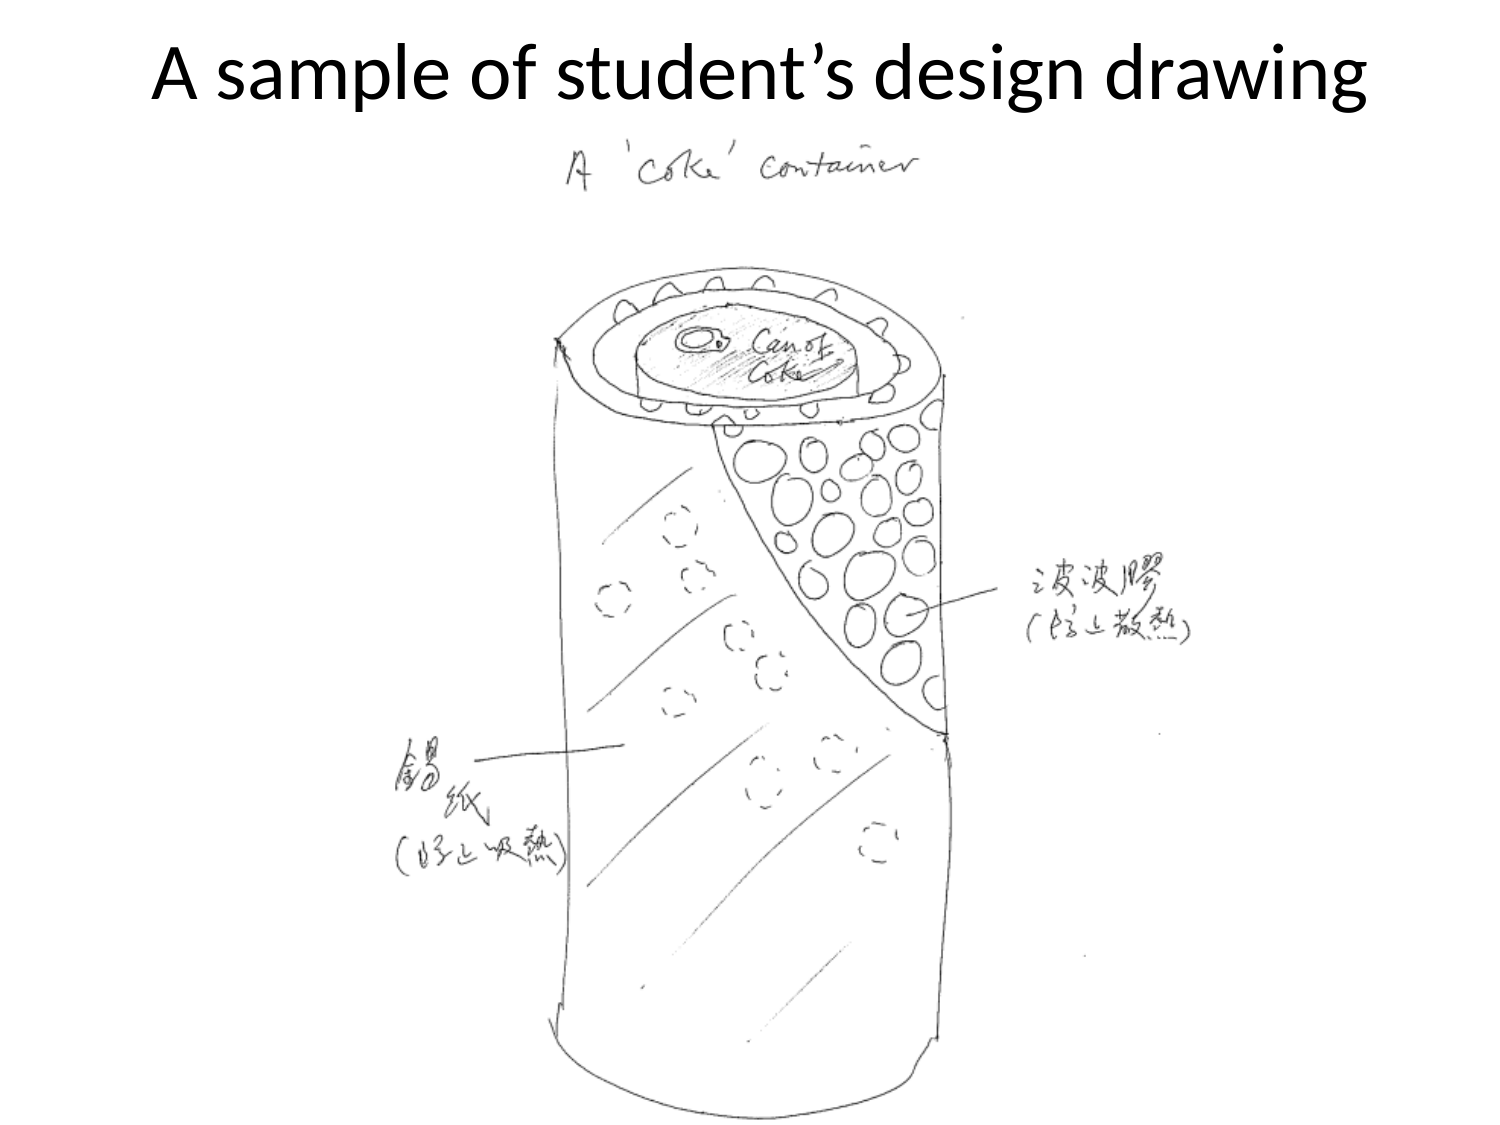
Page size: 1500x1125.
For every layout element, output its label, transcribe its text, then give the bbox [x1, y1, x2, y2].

title A sample of student’s design drawing [85, 0, 1436, 162]
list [352, 125, 1197, 1125]
